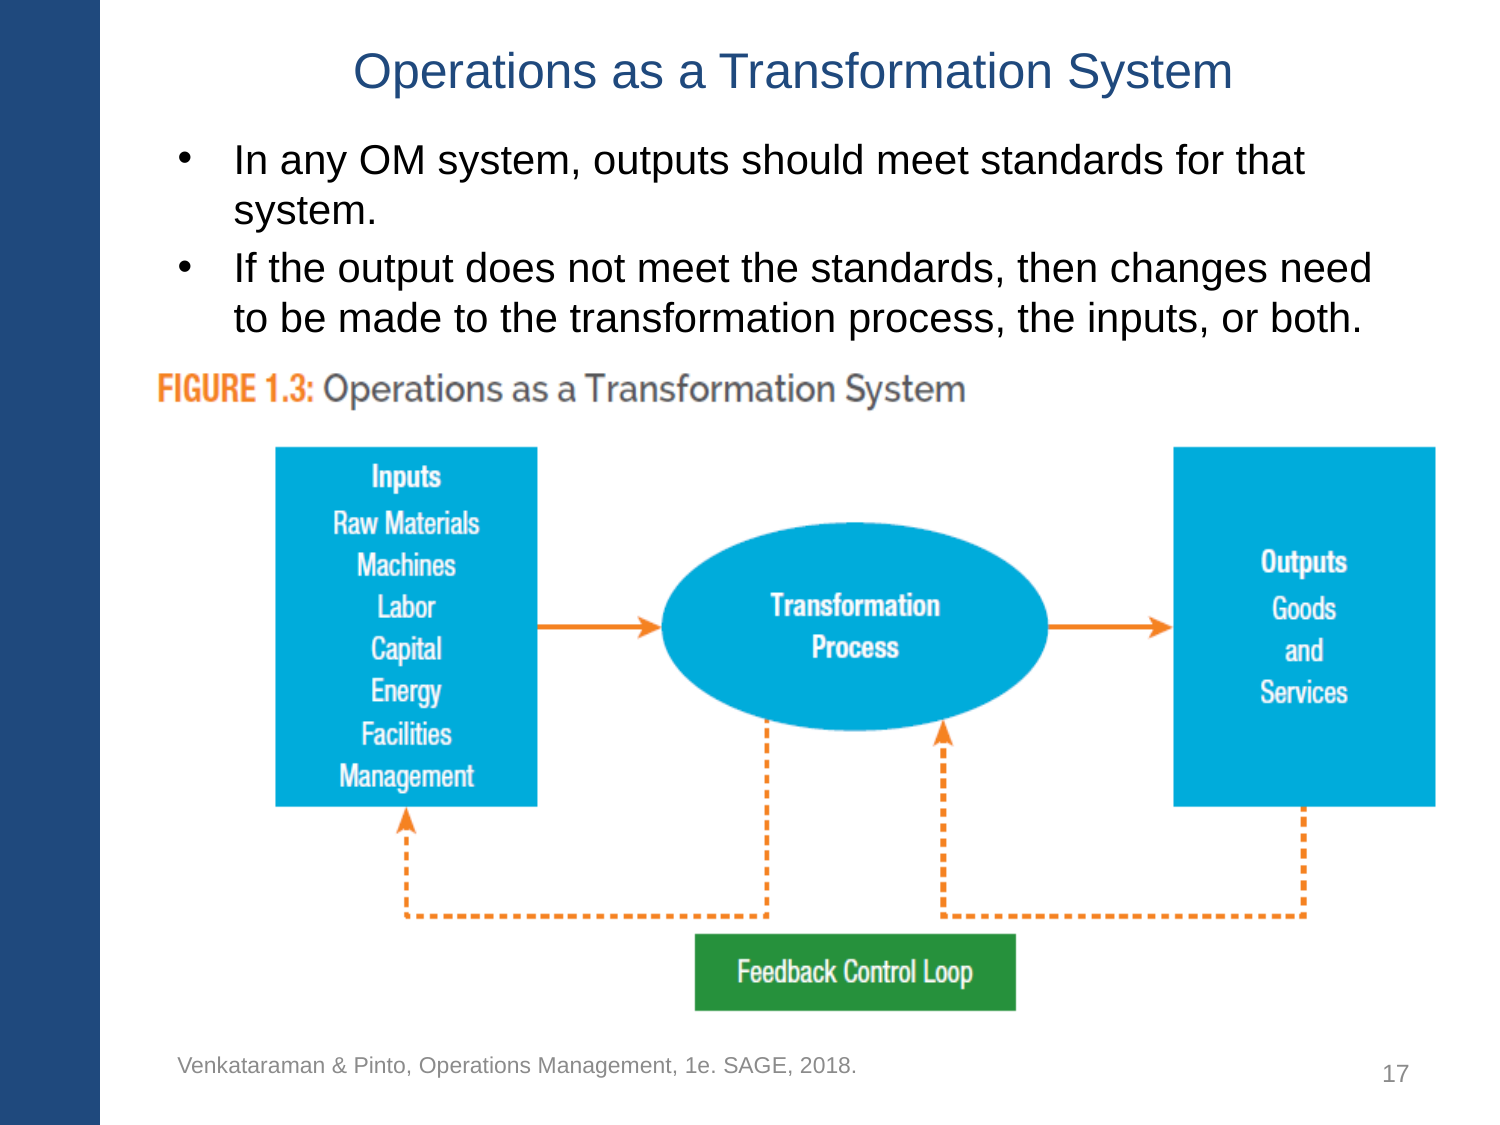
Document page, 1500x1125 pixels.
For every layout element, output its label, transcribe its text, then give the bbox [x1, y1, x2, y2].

title Operations as a Transformation System [162, 0, 1425, 125]
footer Venkataraman & Pinto, Operations Management, 1e. SAGE, 2018. [162, 1047, 1313, 1103]
picture [149, 362, 1463, 1038]
list In any OM system, outputs should meet standards for that system. If the output does not meet the standards, then changes need to be made to the transformation process, the inputs, or both. [162, 125, 1425, 360]
slide_number 17 [1350, 1047, 1425, 1103]
